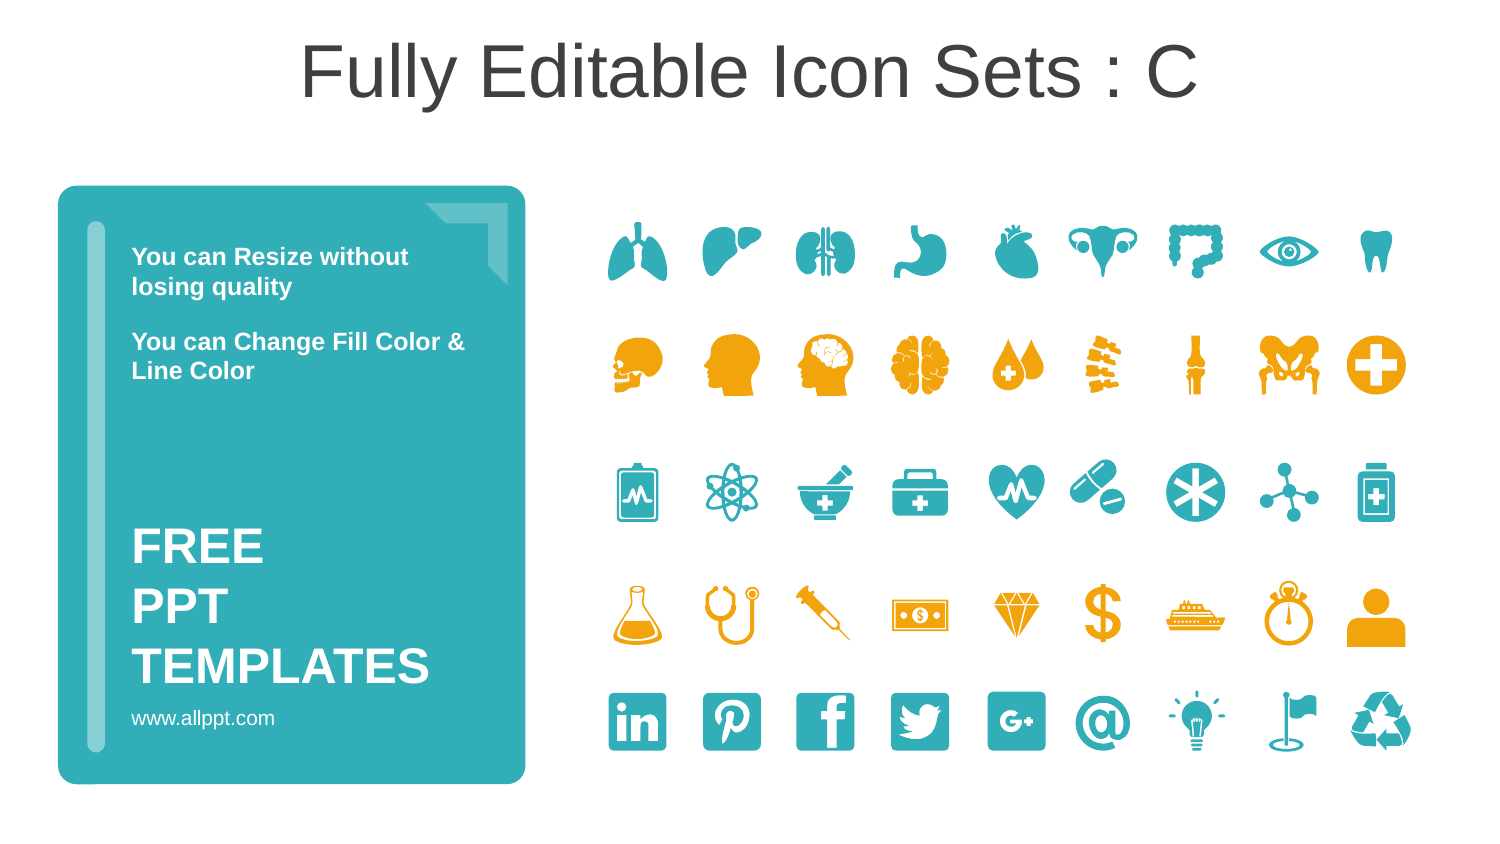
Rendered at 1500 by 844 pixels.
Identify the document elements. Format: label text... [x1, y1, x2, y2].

text_box [1257, 460, 1321, 524]
text_box [1358, 228, 1395, 275]
text_box [1164, 598, 1228, 633]
text_box [795, 462, 856, 522]
text_box [614, 460, 661, 524]
text_box [611, 583, 665, 647]
text_box [793, 224, 857, 279]
text_box You can Resize without losing quality [116, 233, 483, 309]
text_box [1084, 335, 1122, 395]
text_box [1215, 712, 1228, 720]
text_box [1344, 333, 1408, 397]
text_box [700, 690, 764, 753]
text_box [794, 583, 853, 643]
text_box [990, 336, 1046, 393]
text_box [1262, 578, 1316, 648]
list Fully Editable Icon Sets : C [0, 20, 1500, 115]
text_box [606, 219, 670, 283]
text_box [1256, 333, 1322, 397]
text_box [703, 460, 761, 524]
text_box [1355, 460, 1397, 524]
text_box [888, 333, 952, 397]
text_box [986, 462, 1047, 522]
text_box [890, 466, 950, 518]
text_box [703, 333, 761, 397]
text_box [993, 222, 1041, 281]
text_box [794, 690, 857, 753]
text_box www.allppt.com [116, 701, 483, 737]
text_box [985, 689, 1048, 753]
text_box [889, 690, 952, 753]
text_box [606, 690, 669, 753]
text_box [891, 223, 949, 280]
text_box [1345, 586, 1408, 650]
text_box [1348, 689, 1413, 753]
text_box [1083, 582, 1123, 645]
text_box [890, 597, 951, 633]
text_box [992, 590, 1042, 640]
text_box [1067, 457, 1128, 517]
text_box [1184, 333, 1208, 397]
text_box [700, 224, 764, 279]
text_box [610, 335, 665, 395]
text_box You can Change Fill Color & Line Color [116, 317, 483, 393]
text_box [1257, 234, 1321, 269]
text_box FREE PPT TEMPLATES [116, 505, 483, 701]
text_box [1066, 223, 1140, 280]
text_box [702, 583, 762, 648]
text_box [795, 332, 856, 399]
text_box [1073, 693, 1133, 753]
text_box [1164, 460, 1228, 524]
text_box [1266, 689, 1319, 754]
text_box [1166, 688, 1221, 753]
text_box [1166, 222, 1226, 281]
